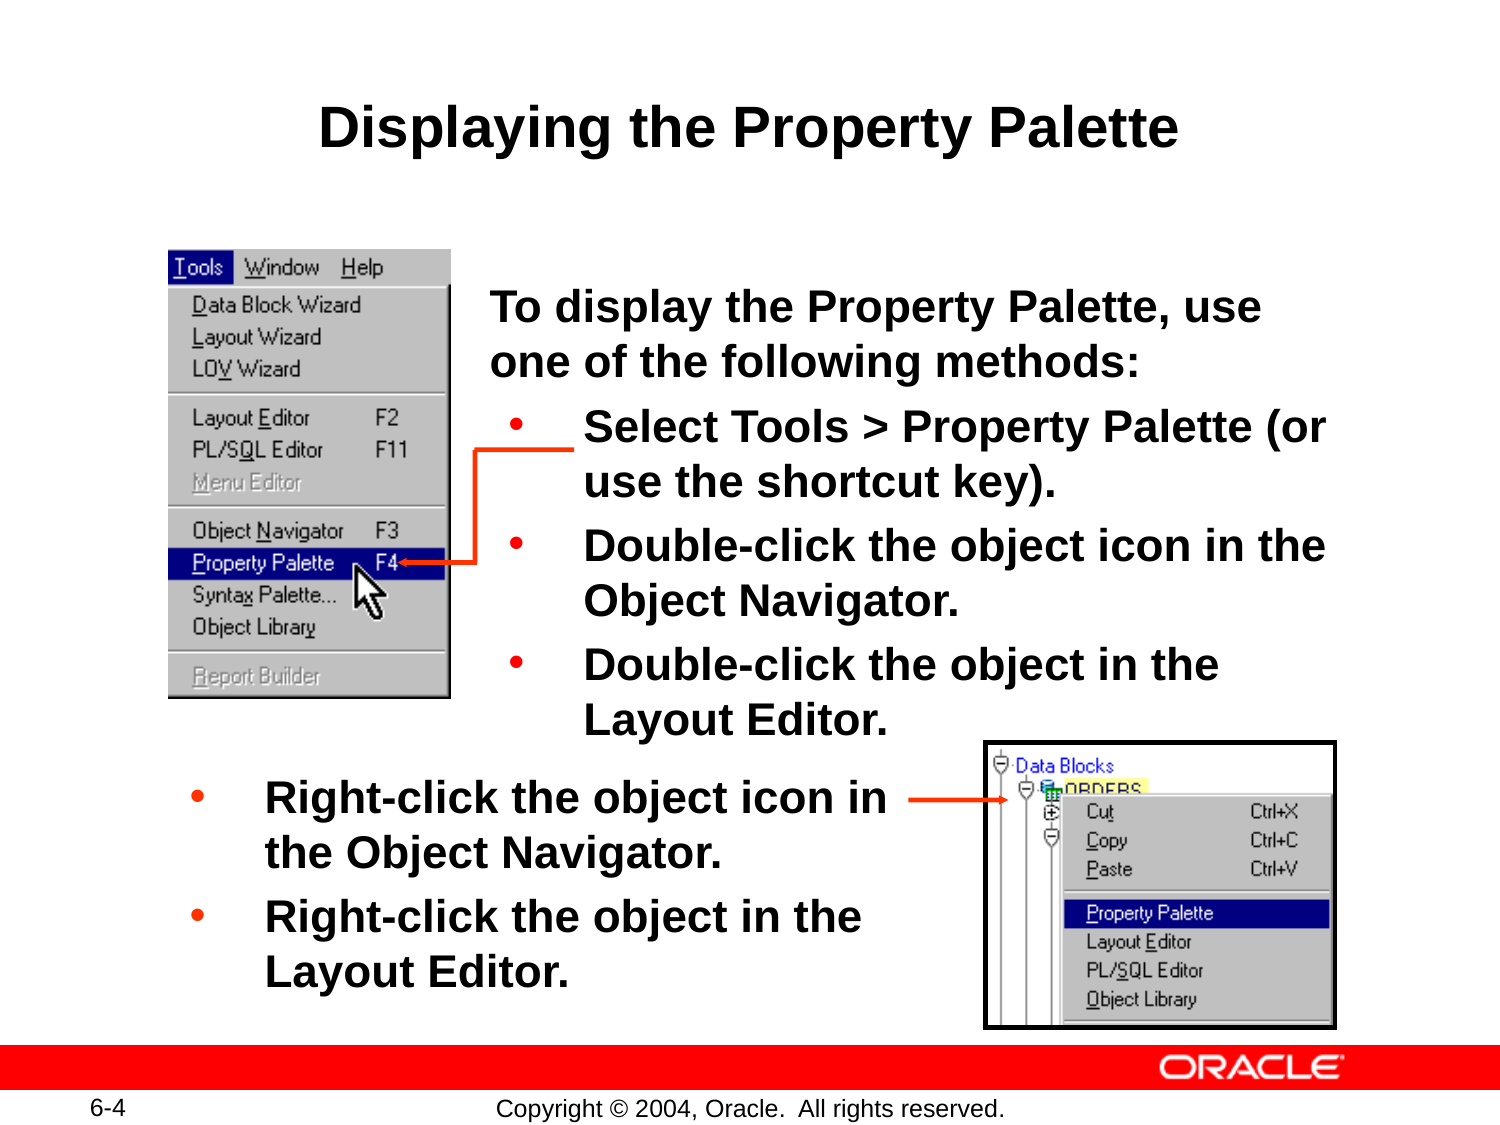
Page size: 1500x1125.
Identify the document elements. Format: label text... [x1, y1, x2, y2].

text_box Right-click the object icon in the Object Navigator. Right-click the object in the Layout Editor. [168, 765, 982, 1000]
list To display the Property Palette, use one of the following methods: Select Tools > Property Palette (or use the shortcut key). Double-click the object icon in the Object Navigator. Double-click the object in the Layout Editor. [487, 274, 1351, 752]
picture [987, 744, 1334, 1026]
title Displaying the Property Palette [149, 87, 1351, 232]
picture [168, 249, 451, 699]
